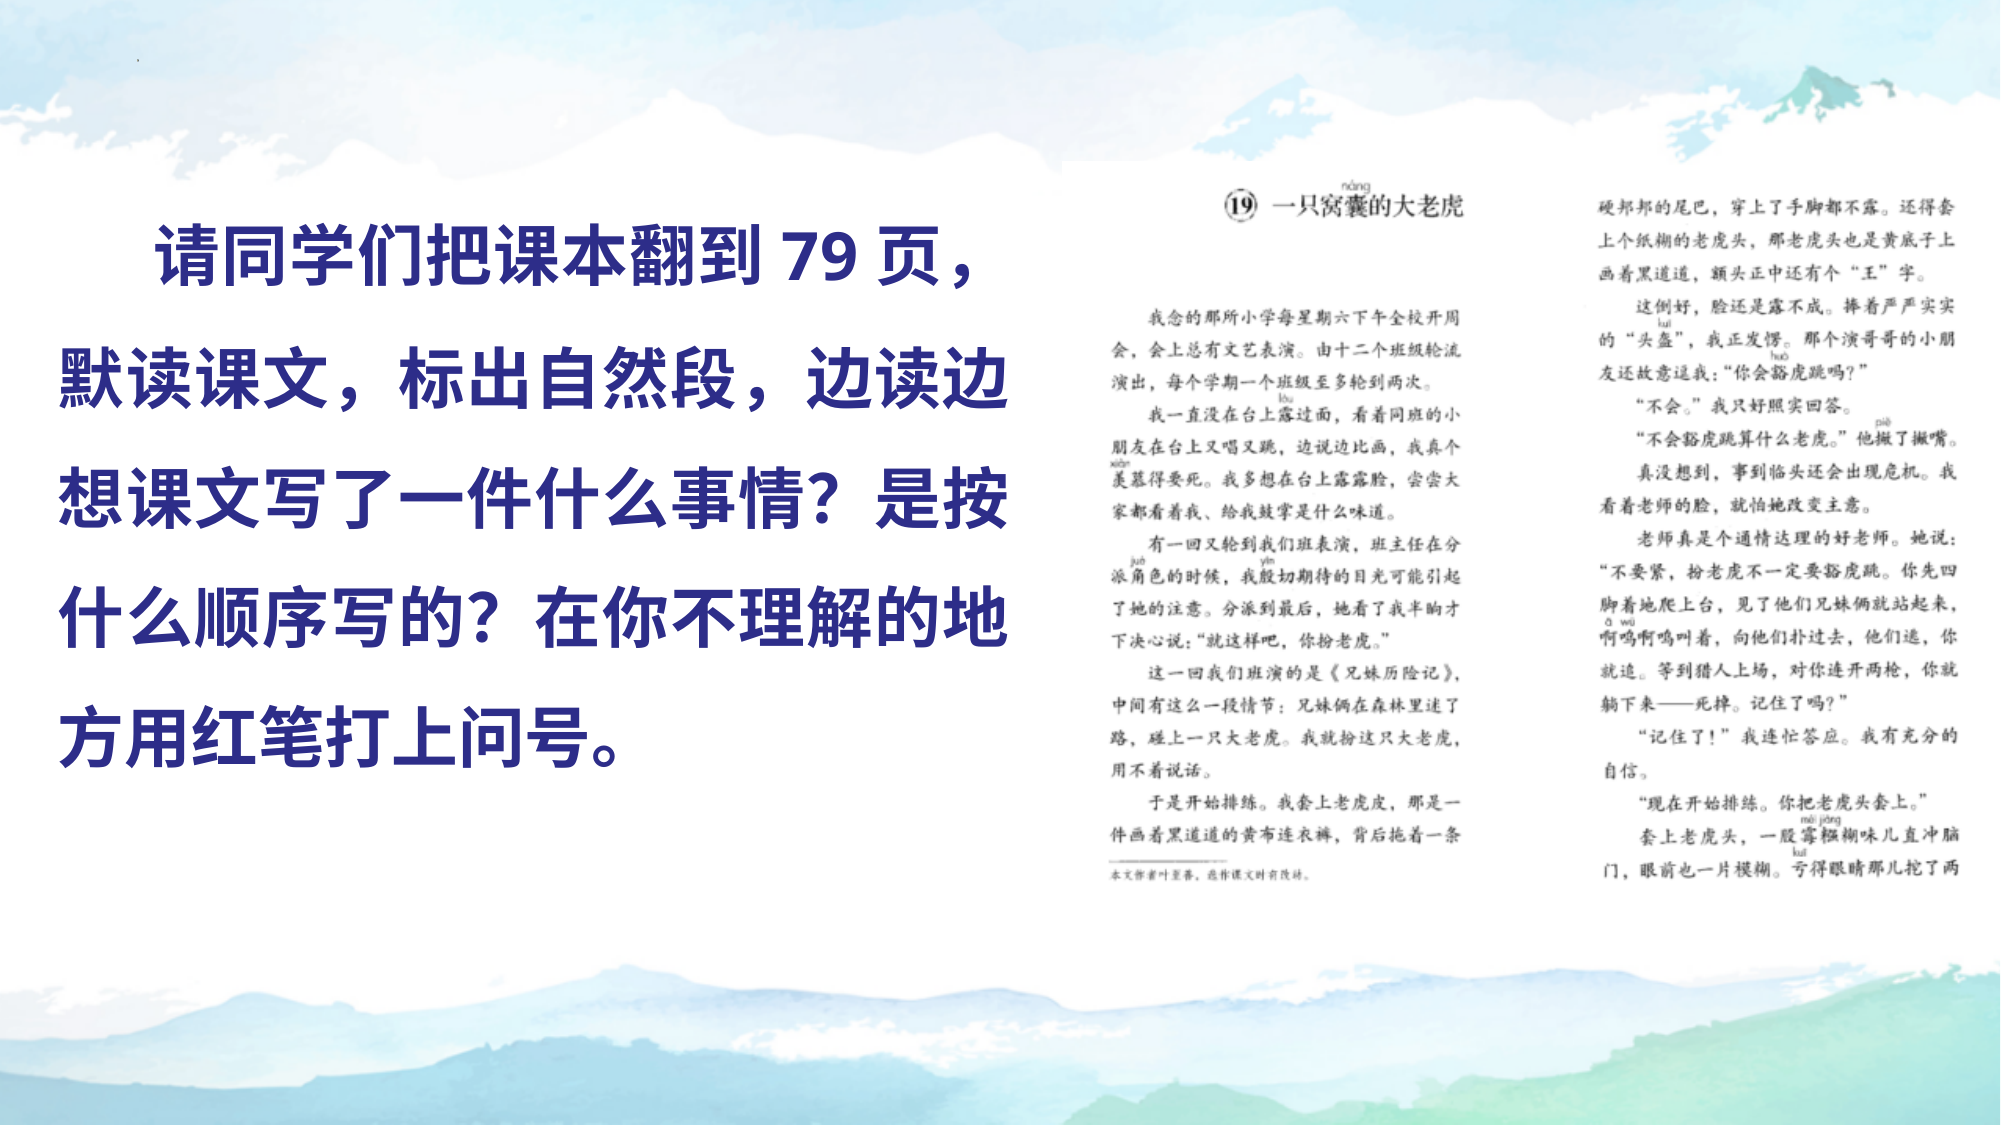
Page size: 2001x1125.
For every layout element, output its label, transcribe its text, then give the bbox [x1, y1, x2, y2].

text_box 请同学们把课本翻到79页，默读课文，标出自然段，边读边想课文写了一件什么事情？是按什么顺序写的？在你不理解的地方用红笔打上问号。 [43, 149, 1025, 784]
picture [0, 0, 2001, 1125]
